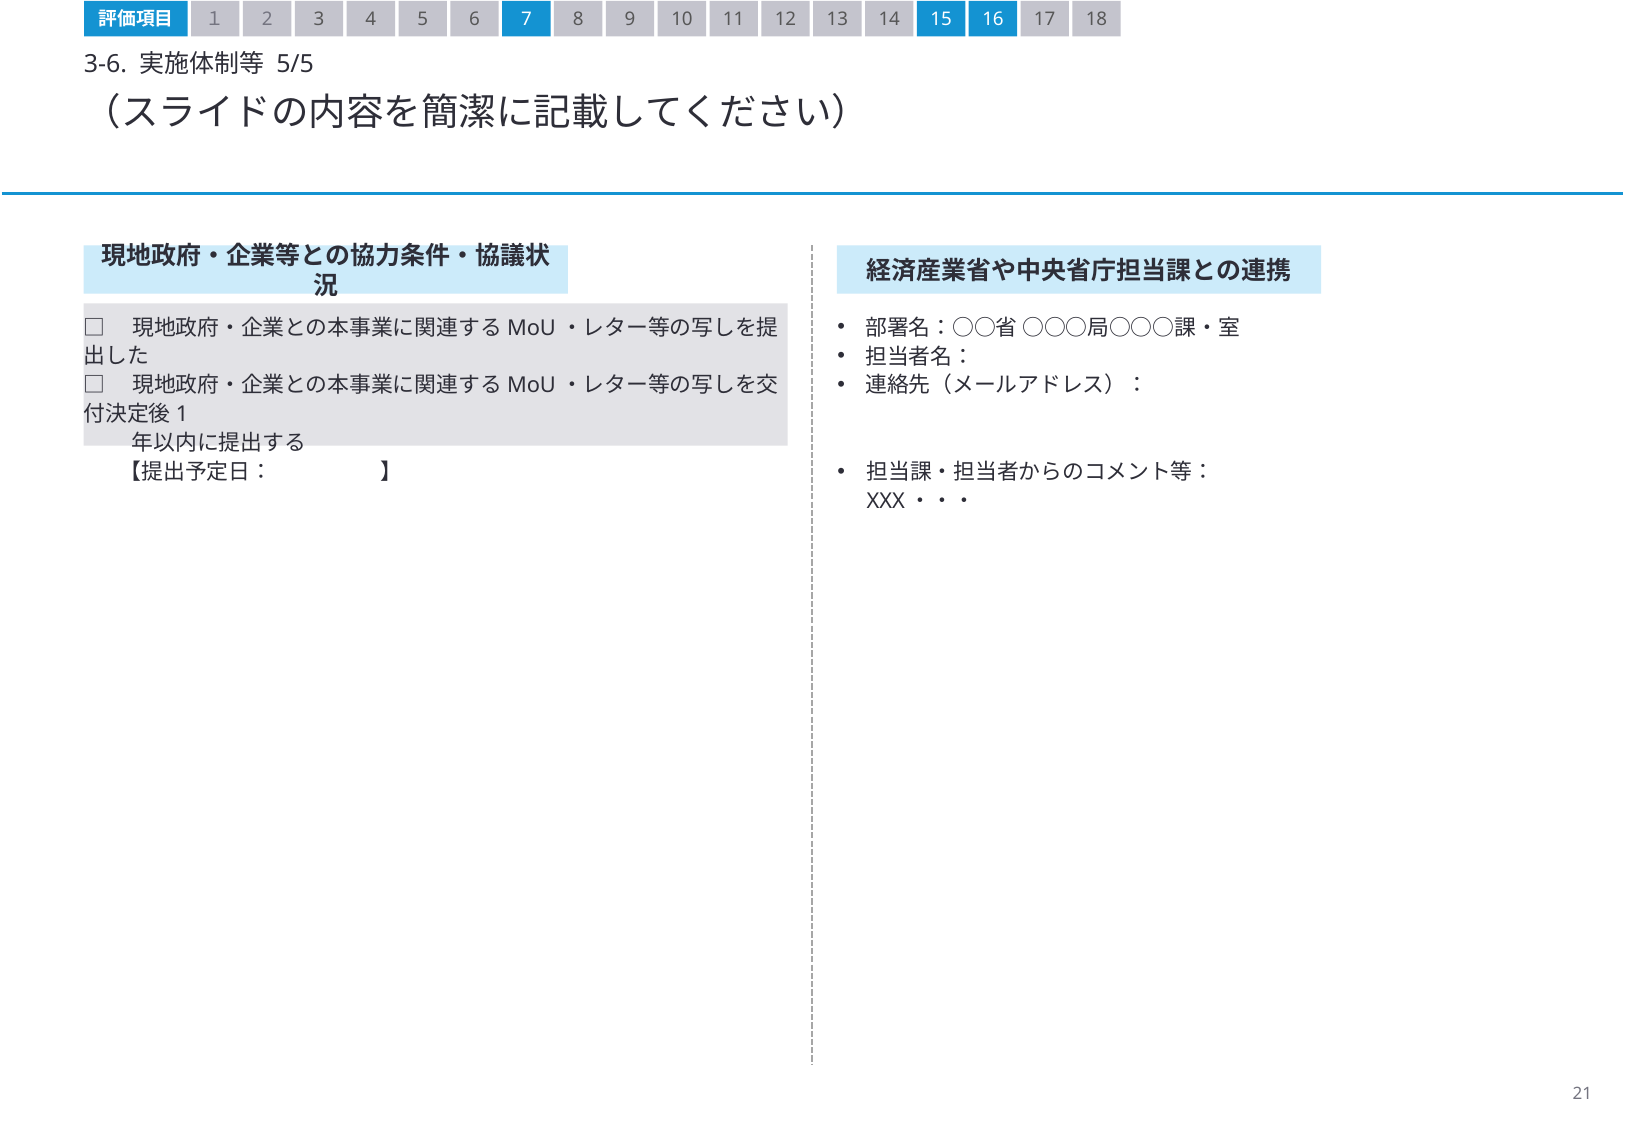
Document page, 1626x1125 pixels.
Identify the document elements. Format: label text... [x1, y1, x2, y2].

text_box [83, 0, 1122, 37]
text_box 経済産業省や中央省庁担当課との連携 [836, 244, 1322, 295]
list （スライドの内容を簡潔に記載してください） [84, 83, 1543, 183]
text_box 現地政府・企業等との協力条件・協議状況 [83, 244, 569, 295]
text_box XXX [83, 446, 788, 1065]
text_box 部署名：○○省 ○○○局○○○課・室 担当者名： 連絡先（メールアドレス）： 担当課・担当者からのコメント等： XXX・・・ [837, 303, 1542, 528]
list 3-6. 実施体制等 5/5 [84, 40, 1543, 82]
text_box □ 現地政府・企業との本事業に関連するMoU・レター等の写しを提出した □ 現地政府・企業との本事業に関連するMoU・レター等の写しを交付決定後1 年以内に提出する 【提出予定日： 】 [83, 303, 788, 446]
